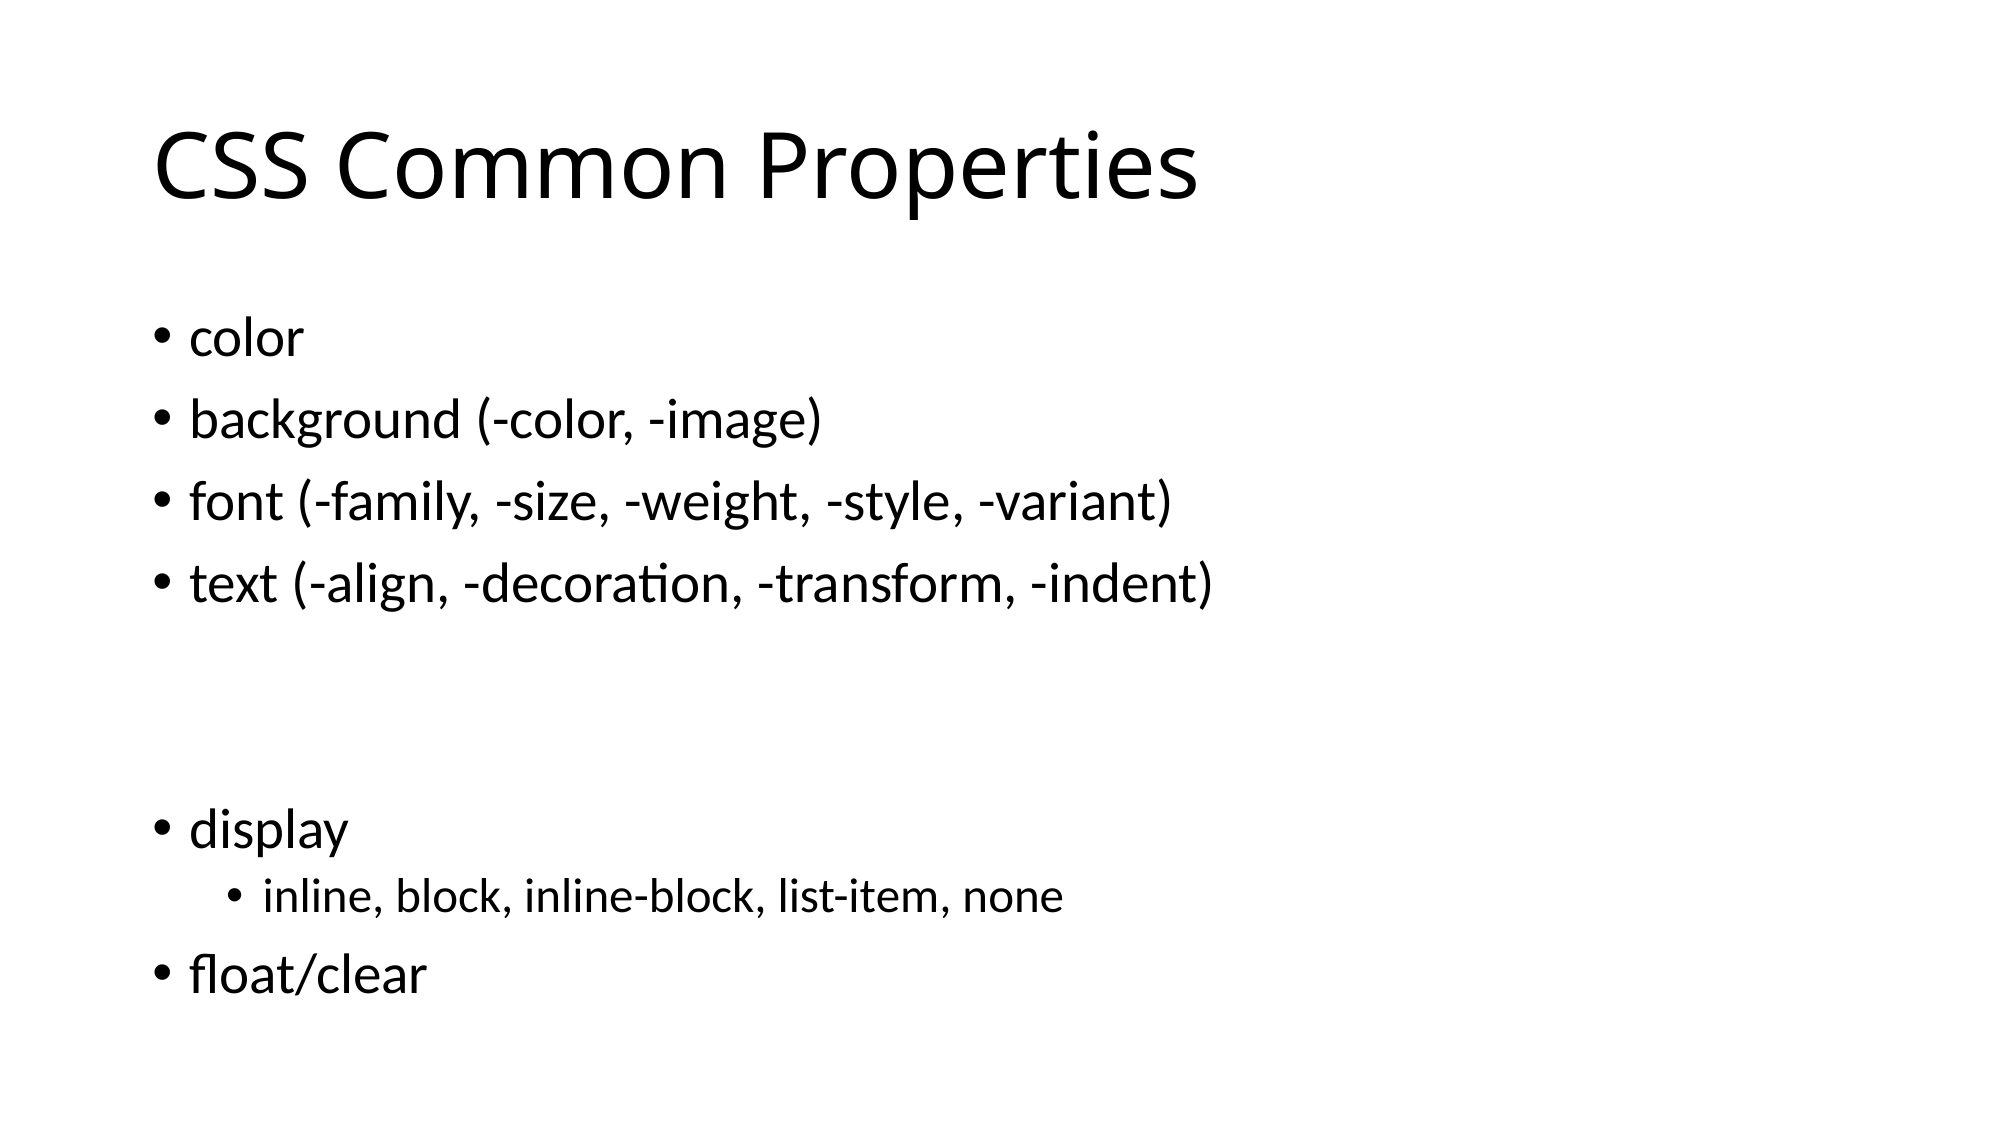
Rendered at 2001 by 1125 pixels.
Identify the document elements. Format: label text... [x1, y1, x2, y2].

list color background (-color, -image) font (-family, -size, -weight, -style, -variant) text (-align, -decoration, -transform, -indent) display inline, block, inline-block, list-item, none float/clear [137, 299, 1863, 1014]
title CSS Common Properties [137, 59, 1863, 278]
